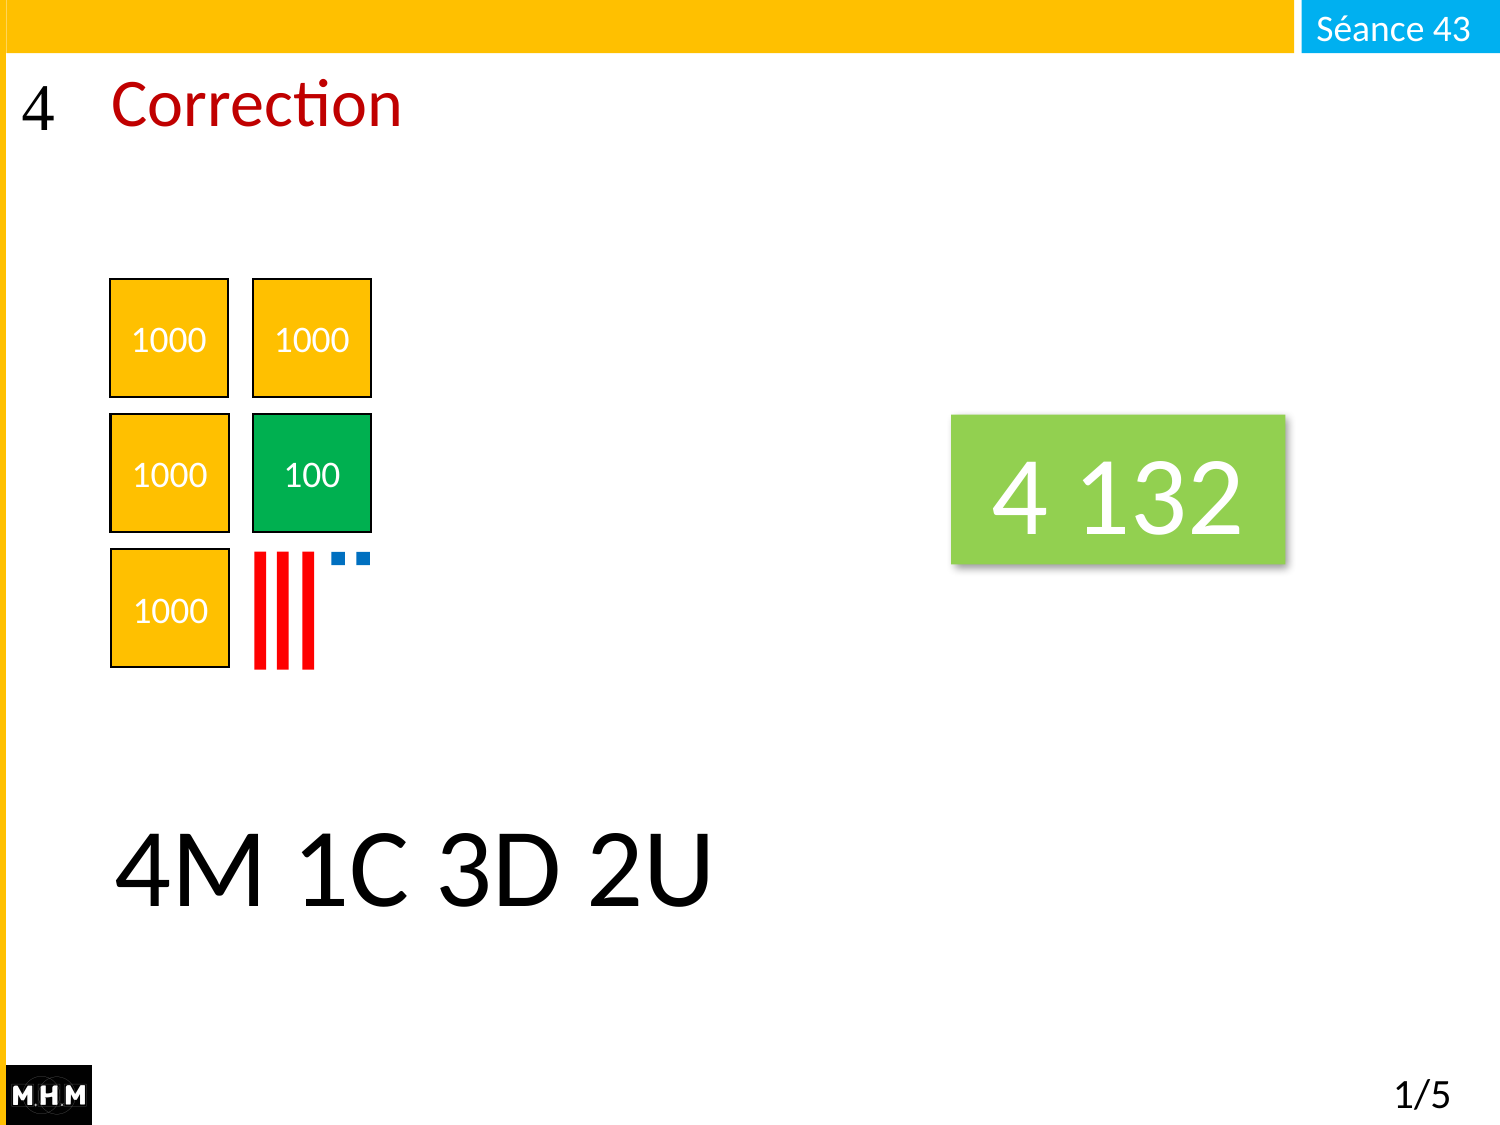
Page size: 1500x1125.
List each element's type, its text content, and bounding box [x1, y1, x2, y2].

text_box 4M 1C 3D 2U [99, 786, 804, 937]
text_box [253, 551, 267, 671]
text_box [355, 551, 371, 566]
list 1/5 [1344, 1064, 1500, 1125]
text_box 4 132 [951, 414, 1286, 565]
picture [6, 1065, 92, 1125]
text_box 1000 [110, 548, 230, 668]
text_box [330, 551, 346, 566]
text_box [276, 551, 290, 671]
text_box 1000 [109, 413, 230, 533]
text_box [301, 551, 315, 671]
text_box 1000 [252, 278, 372, 398]
title Correction [96, 60, 1391, 150]
text_box 1000 [109, 278, 229, 398]
text_box 100 [252, 413, 372, 533]
